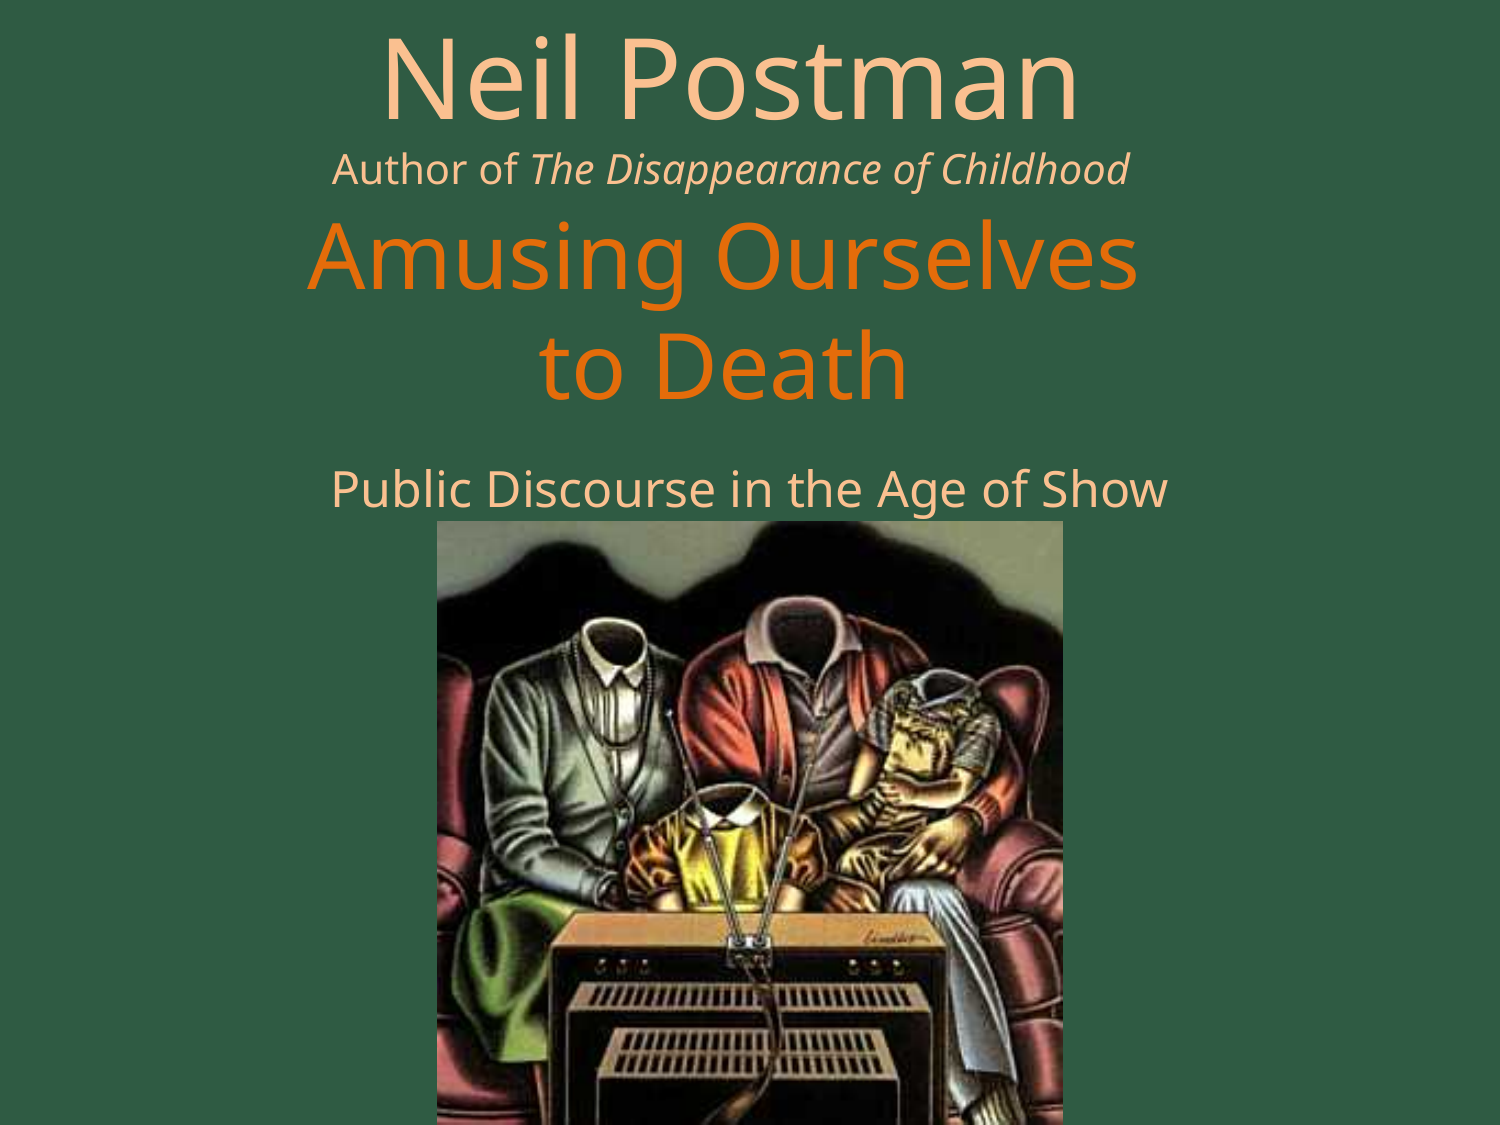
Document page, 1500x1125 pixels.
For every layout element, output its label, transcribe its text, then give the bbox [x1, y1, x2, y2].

title Amusing Ourselves to Death [87, 187, 1363, 429]
text_box Neil Postman Author of The Disappearance of Childhood [312, 0, 1150, 200]
subtitle Public Discourse in the Age of Show Business [225, 450, 1275, 738]
picture [437, 521, 1063, 1125]
